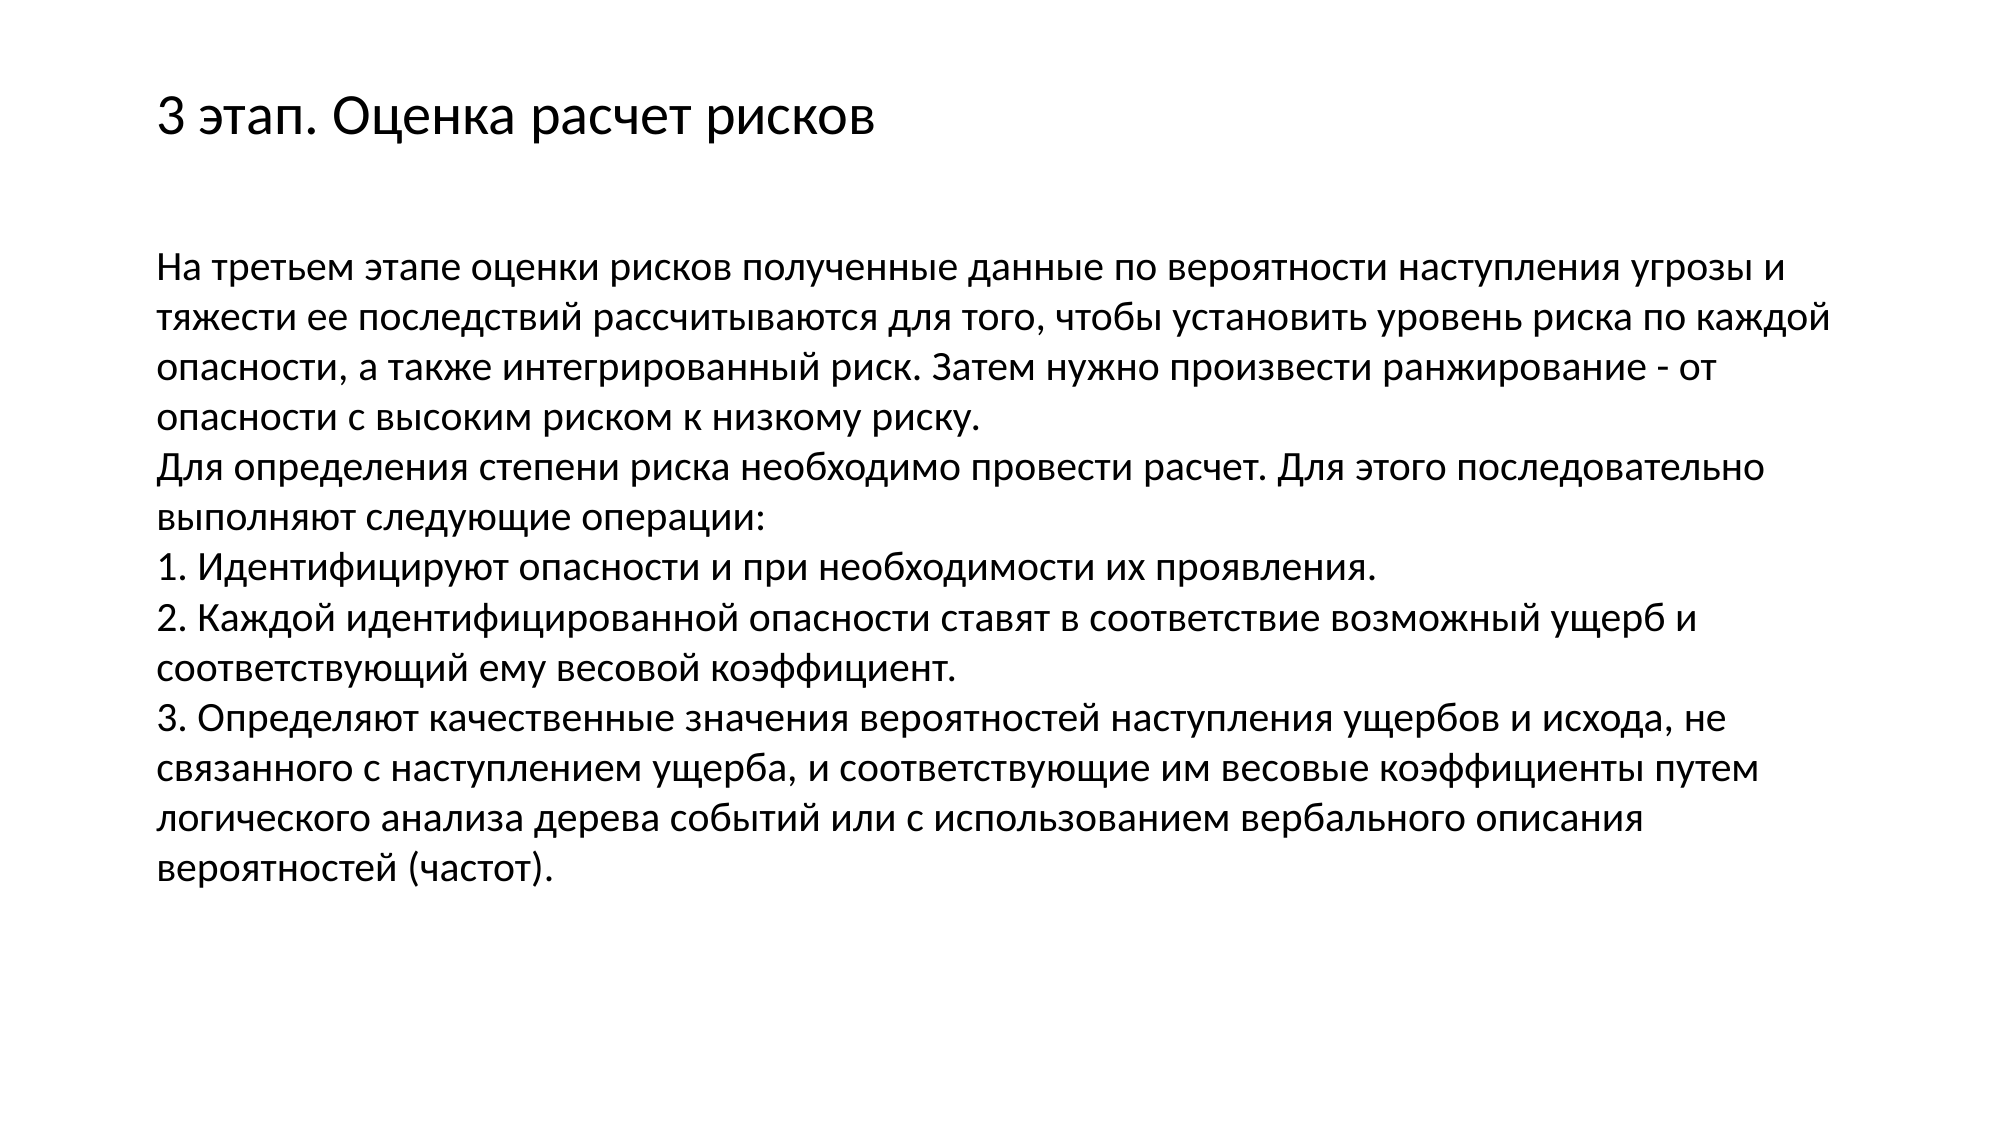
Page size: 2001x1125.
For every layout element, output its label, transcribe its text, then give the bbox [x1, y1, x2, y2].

text_box На третьем этапе оценки рисков полученные данные по вероятности наступления угрозы и тяжести ее последствий рассчитываются для того, чтобы установить уровень риска по каждой опасности, а также интегрированный риск. Затем нужно произвести ранжирование - от опасности с высоким риском к низкому риску. Для определения степени риска необходимо провести расчет. Для этого последовательно выполняют следующие операции: 1. Идентифицируют опасности и при необходимости их проявления. 2. Каждой идентифицированной опасности ставят в соответствие возможный ущерб и соответствующий ему весовой коэффициент. 3. Определяют качественные значения вероятностей наступления ущербов и исхода, не связанного с наступлением ущерба, и соответствующие им весовые коэффициенты путем логического анализа дерева событий или с использованием вербального описания вероятностей (частот). [141, 231, 1884, 967]
text_box 3 этап. Оценка расчет рисков [141, 68, 1567, 154]
